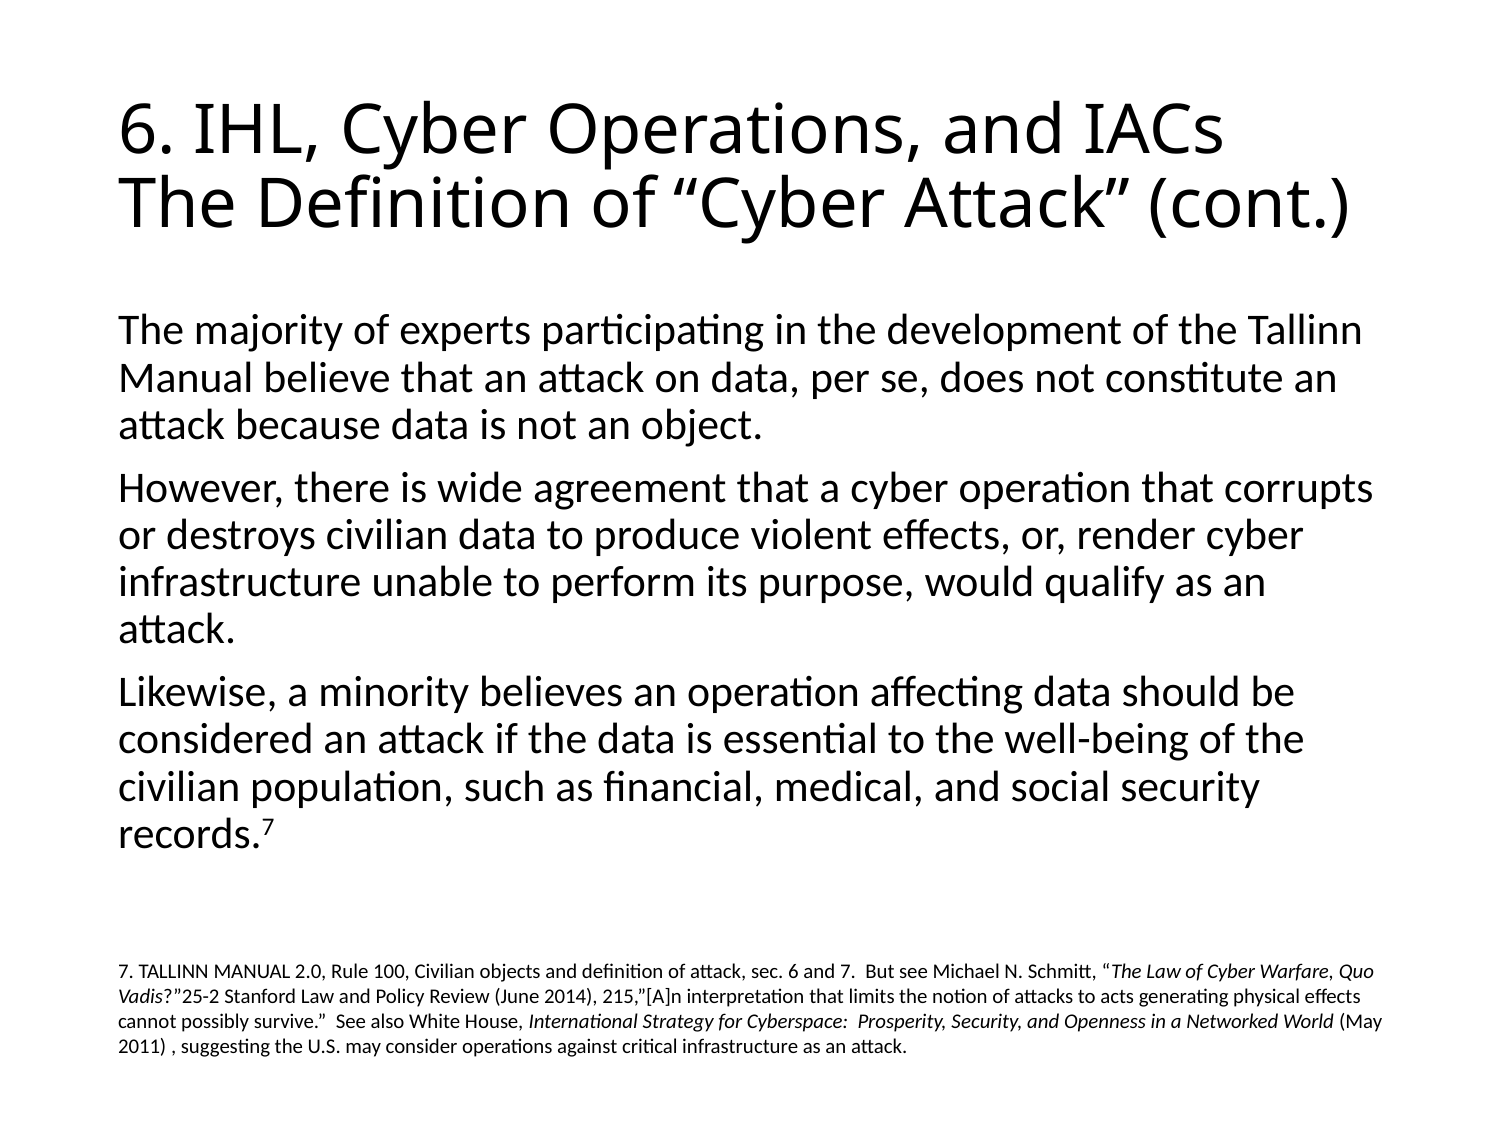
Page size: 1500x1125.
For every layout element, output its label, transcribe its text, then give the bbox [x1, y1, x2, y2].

title 6. IHL, Cyber Operations, and IACs The Definition of “Cyber Attack” (cont.) [102, 59, 1482, 278]
list The majority of experts participating in the development of the Tallinn Manual believe that an attack on data, per se, does not constitute an attack because data is not an object. However, there is wide agreement that a cyber operation that corrupts or destroys civilian data to produce violent effects, or, render cyber infrastructure unable to perform its purpose, would qualify as an attack. Likewise, a minority believes an operation affecting data should be considered an attack if the data is essential to the well-being of the civilian population, such as financial, medical, and social security records.7 7. TALLINN MANUAL 2.0, Rule 100, Civilian objects and definition of attack, sec. 6 and 7. But see Michael N. Schmitt, “The Law of Cyber Warfare, Quo Vadis?”25-2 Stanford Law and Policy Review (June 2014), 215,”[A]n interpretation that limits the notion of attacks to acts generating physical effects cannot possibly survive.” See also White House, International Strategy for Cyberspace: Prosperity, Security, and Openness in a Networked World (May 2011) , suggesting the U.S. may consider operations against critical infrastructure as an attack. [102, 299, 1400, 1014]
